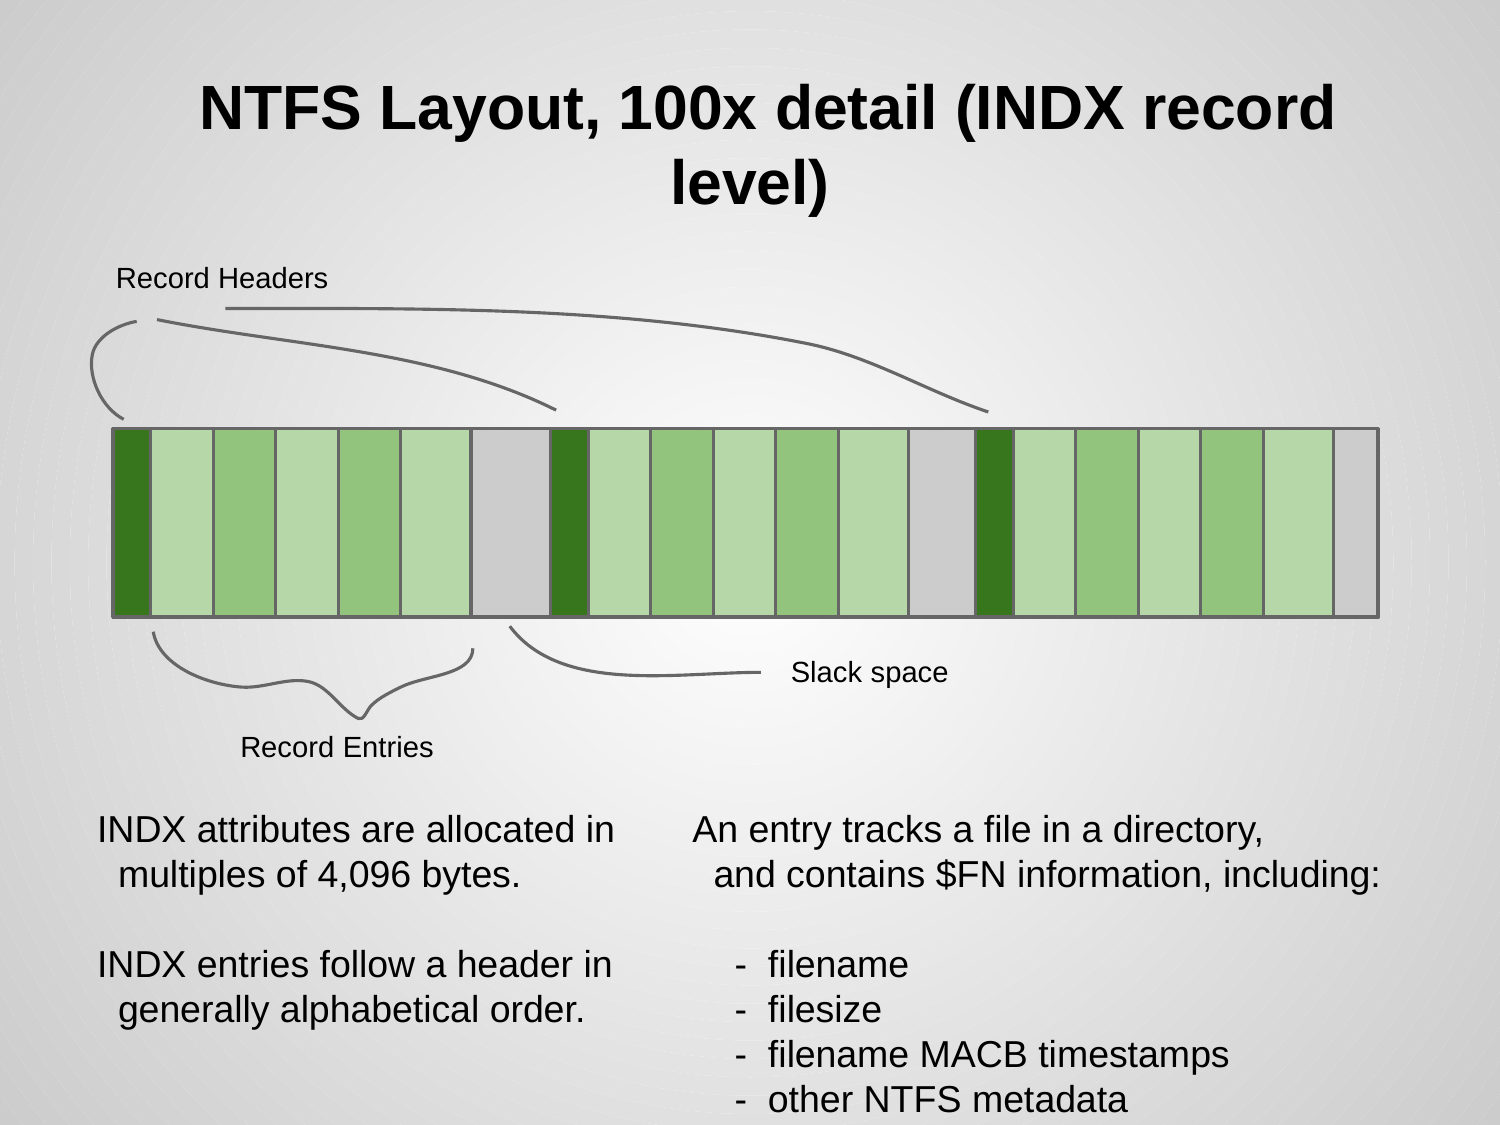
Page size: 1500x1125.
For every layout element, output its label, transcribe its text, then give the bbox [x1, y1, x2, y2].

text_box [400, 428, 472, 617]
title NTFS Layout, 100x detail (INDX record level) [75, 45, 1425, 233]
text_box [158, 320, 557, 411]
text_box [713, 428, 775, 617]
text_box [338, 428, 400, 617]
text_box Record Headers [100, 244, 365, 320]
text_box [838, 428, 909, 617]
text_box [150, 428, 213, 617]
text_box [213, 428, 275, 617]
text_box [1013, 428, 1075, 617]
text_box [650, 428, 713, 617]
text_box [1200, 428, 1263, 617]
text_box [1334, 428, 1378, 617]
text_box [472, 428, 550, 617]
text_box [153, 631, 473, 712]
text_box [509, 626, 761, 676]
text_box An entry tracks a file in a directory, and contains $FN information, including: - filename - filesize - filename MACB timestamps - other NTFS metadata [677, 789, 1483, 1120]
text_box [975, 428, 1013, 617]
text_box [310, 308, 989, 412]
text_box [275, 428, 338, 617]
text_box [1075, 428, 1138, 617]
text_box [1263, 428, 1334, 617]
text_box [588, 428, 650, 617]
text_box [1138, 428, 1200, 617]
text_box [113, 428, 150, 617]
text_box Slack space [775, 637, 996, 713]
text_box INDX attributes are allocated in multiples of 4,096 bytes. INDX entries follow a header in generally alphabetical order. [82, 789, 677, 1074]
text_box [550, 428, 588, 617]
text_box [91, 321, 137, 420]
text_box [775, 428, 838, 617]
text_box Record Entries [225, 712, 488, 788]
text_box [909, 428, 975, 617]
